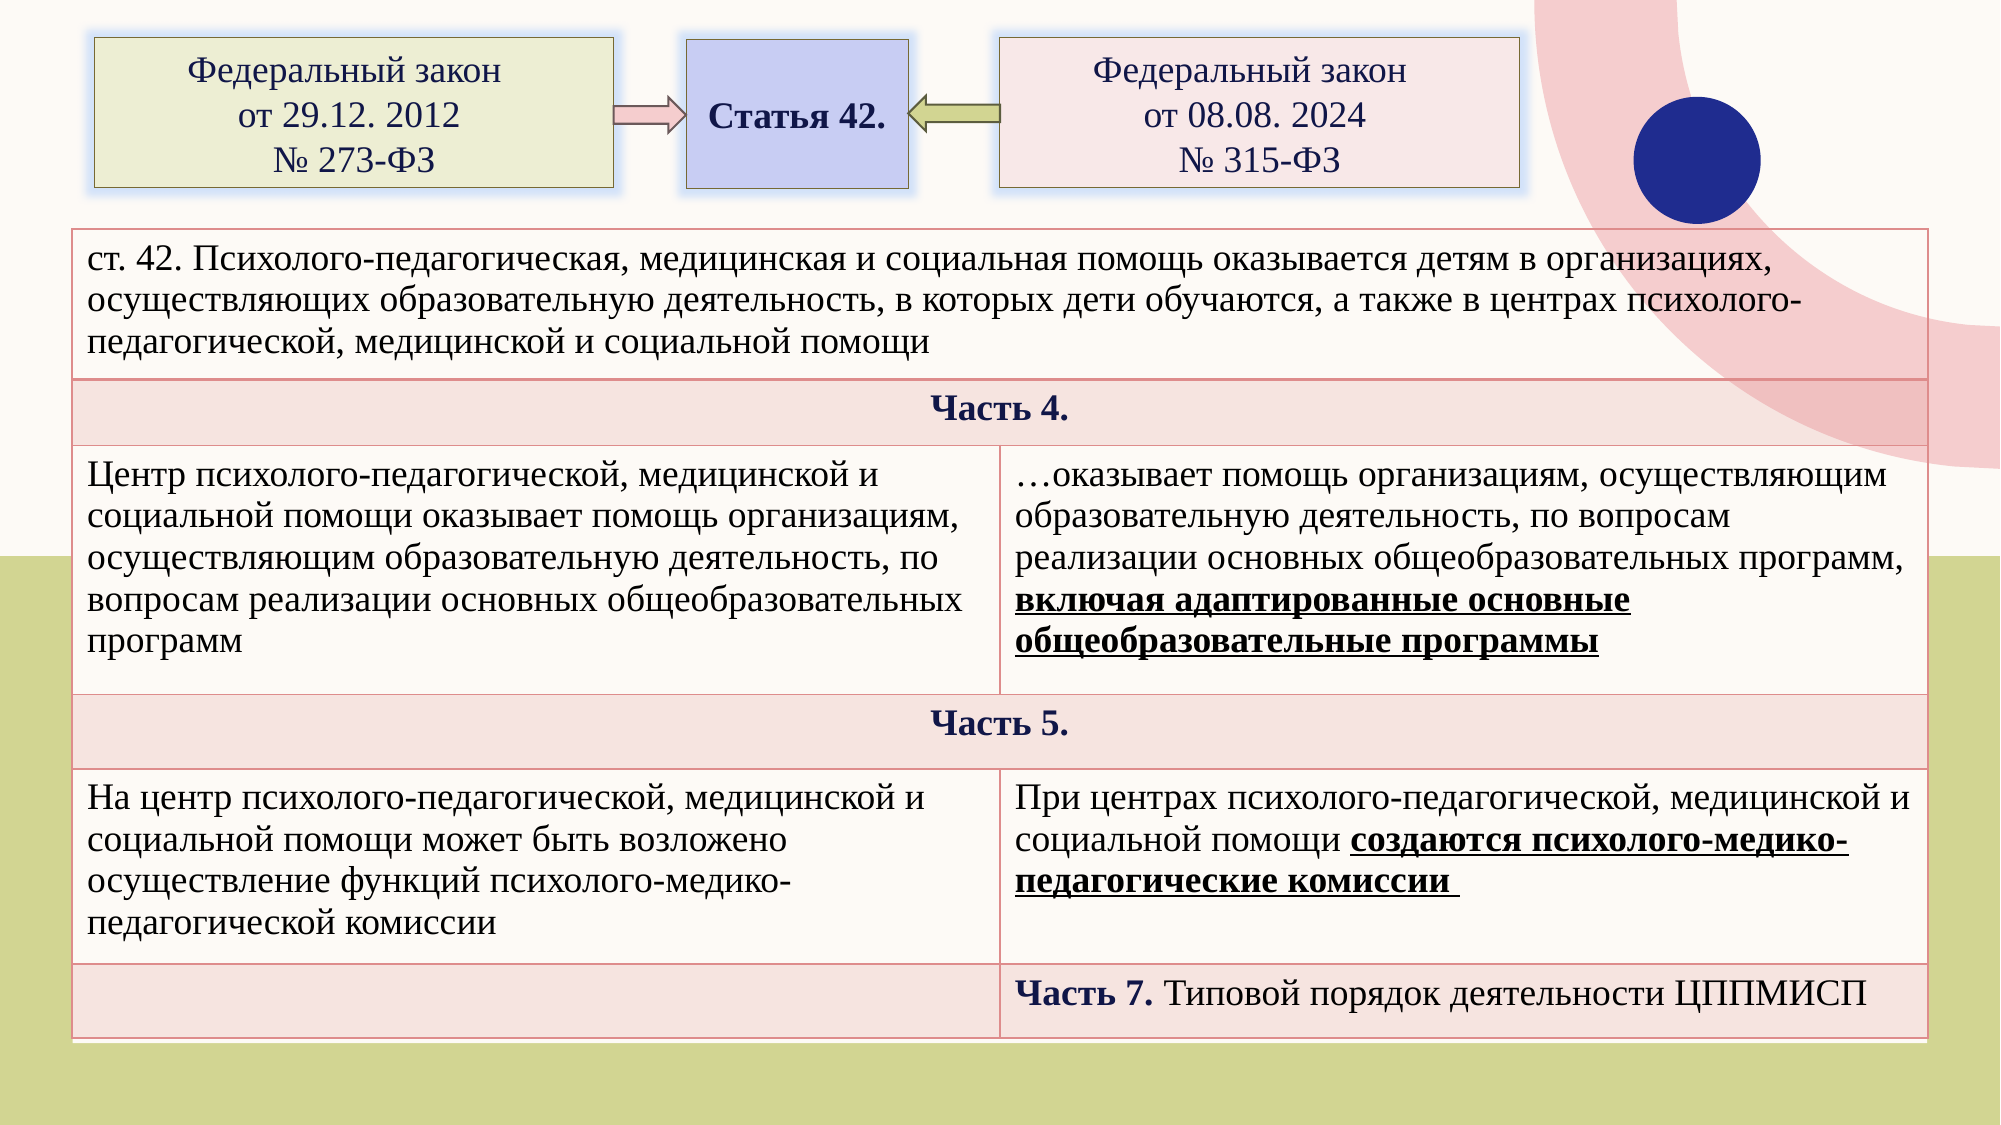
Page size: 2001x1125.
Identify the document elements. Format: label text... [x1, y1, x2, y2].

table_header ст. 42. Психолого-педагогическая, медицинская и социальная помощь оказывается детям в организациях, осуществляющих образовательную деятельность, в которых дети обучаются, а также в центрах психолого-педагогической, медицинской и социальной помощи [73, 230, 1927, 378]
table_cell [73, 965, 999, 1037]
table_cell …оказывает помощь организациям, осуществляющим образовательную деятельность, по вопросам реализации основных общеобразовательных программ, включая адаптированные основные общеобразовательные программы [1001, 446, 1927, 694]
text_box Федеральный закон от 29.12. 2012 № 273-ФЗ [94, 37, 614, 188]
table_cell Часть 7. Типовой порядок деятельности ЦППМИСП [1001, 965, 1927, 1037]
text_box [906, 93, 1002, 134]
table_cell Часть 4. [73, 381, 1927, 445]
table_cell Центр психолого-педагогической, медицинской и социальной помощи оказывает помощь организациям, осуществляющим образовательную деятельность, по вопросам реализации основных общеобразовательных программ [73, 446, 999, 694]
table_cell На центр психолого-педагогической, медицинской и социальной помощи может быть возложено осуществление функций психолого-медико-педагогической комиссии [73, 770, 999, 963]
text_box Статья 42. [686, 39, 909, 189]
text_box Федеральный закон от 08.08. 2024 № 315-ФЗ [999, 37, 1520, 188]
text_box [612, 94, 688, 136]
table_cell Часть 5. [73, 695, 1927, 768]
table_cell При центрах психолого-педагогической, медицинской и социальной помощи создаются психолого-медико-педагогические комиссии [1001, 770, 1927, 963]
